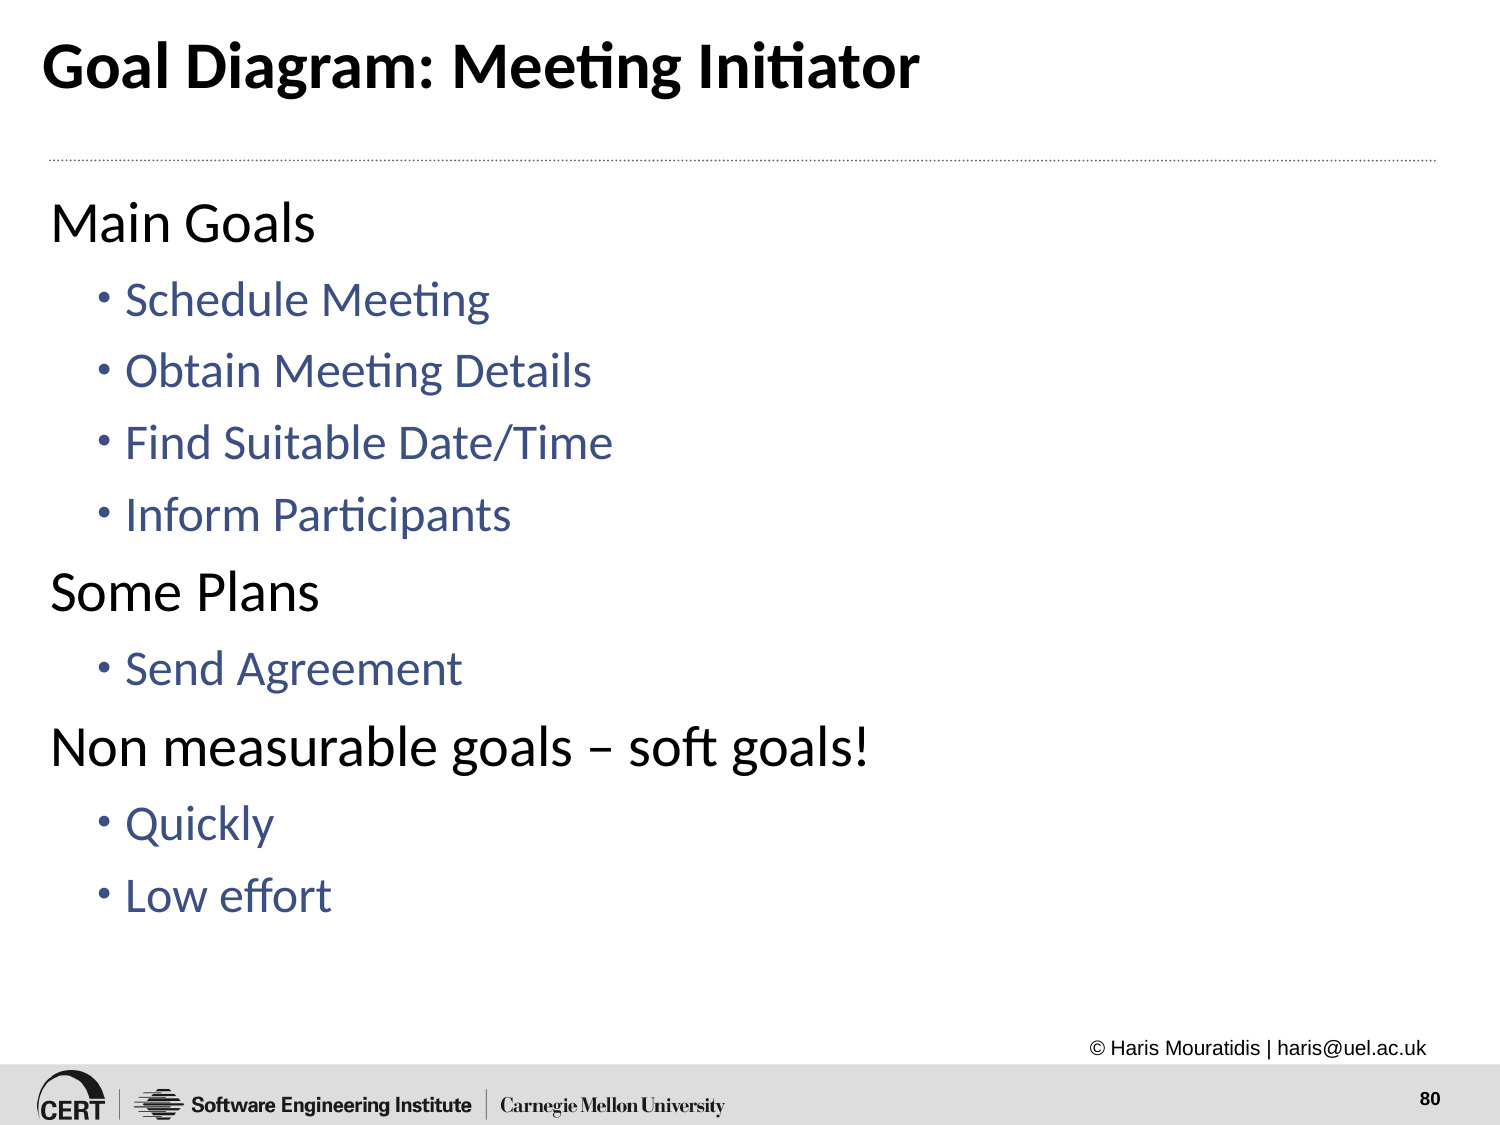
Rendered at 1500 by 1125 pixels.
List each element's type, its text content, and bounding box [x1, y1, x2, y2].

title Goal Diagram: Meeting Initiator [42, 37, 1434, 155]
list Main Goals Schedule Meeting Obtain Meeting Details Find Suitable Date/Time Inform Participants Some Plans Send Agreement Non measurable goals – soft goals! Quickly Low effort [49, 187, 1438, 1001]
picture [37, 1069, 725, 1122]
text_box © Haris Mouratidis | haris@uel.ac.uk [1074, 1027, 1500, 1075]
